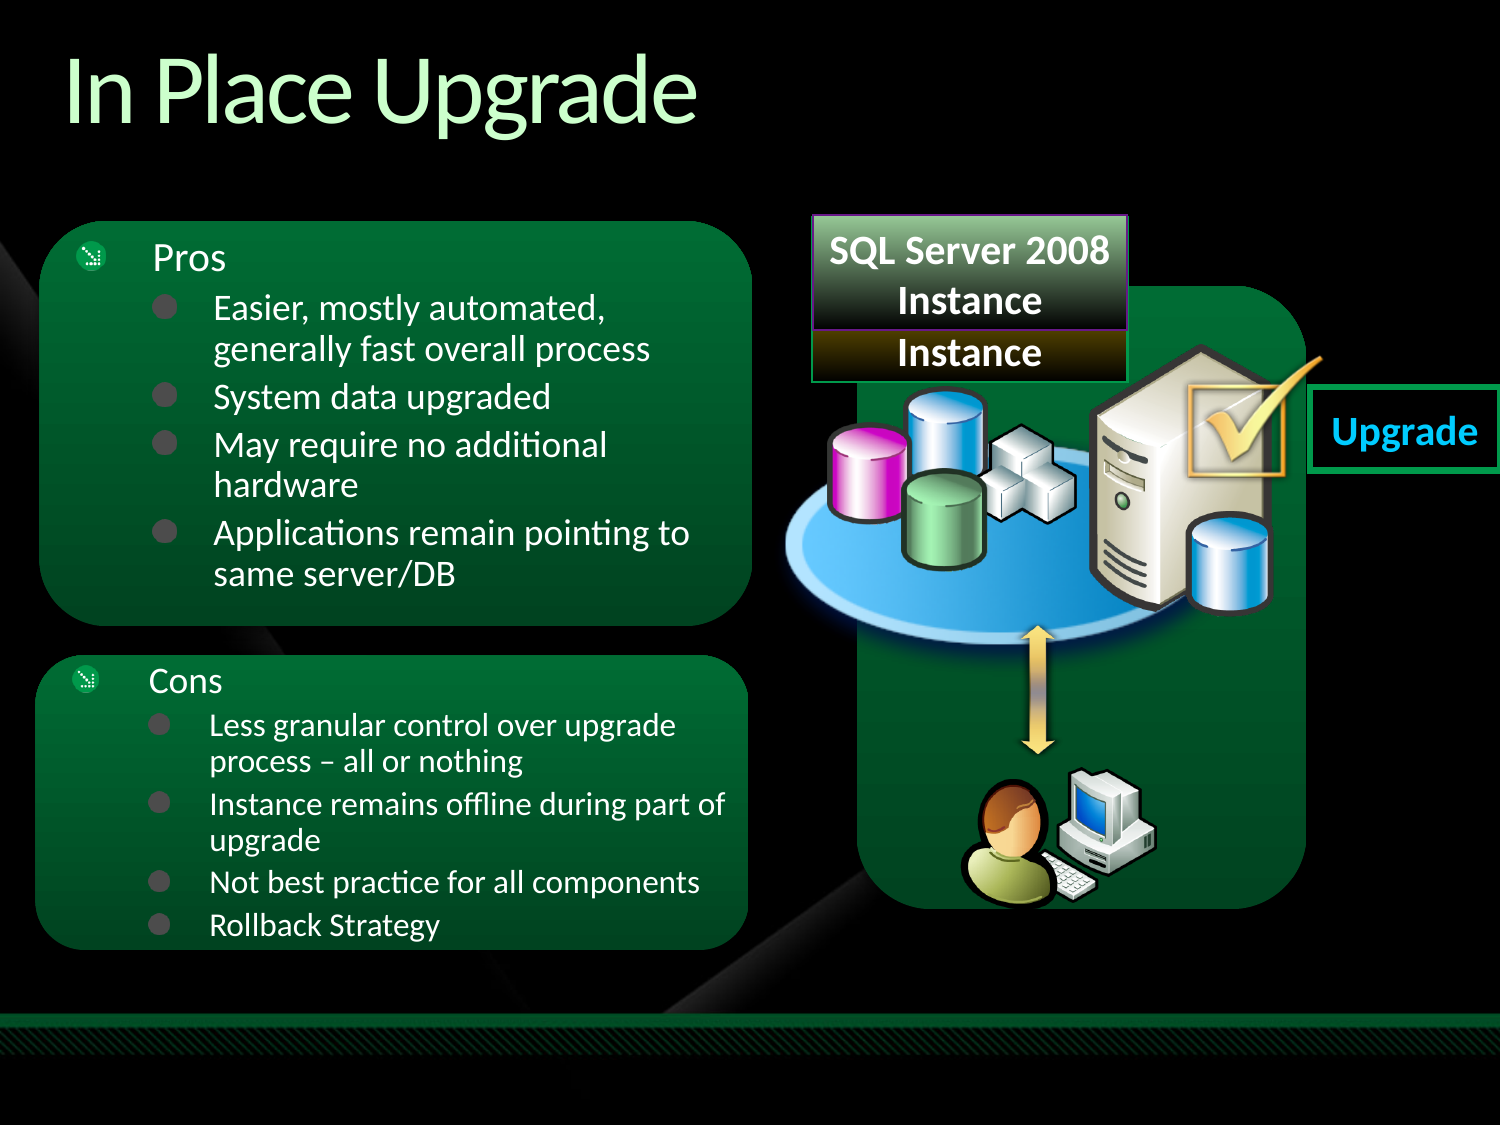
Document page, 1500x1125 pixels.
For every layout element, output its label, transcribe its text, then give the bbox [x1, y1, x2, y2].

list Pros Easier, mostly automated, generally fast overall process System data upgraded May require no additional hardware Applications remain pointing to same server/DB [61, 235, 713, 653]
text_box Cons Less granular control over upgrade process – all or nothing Instance remains offline during part of upgrade Not best practice for all components Rollback Strategy [57, 653, 745, 951]
text_box [65, 220, 753, 621]
text_box [856, 382, 1082, 426]
text_box Upgrade [1336, 387, 1500, 471]
text_box [39, 239, 61, 609]
text_box SQL Server 2000/5 Instance [812, 330, 1128, 382]
text_box [1068, 496, 1307, 910]
text_box [856, 689, 1013, 910]
picture [0, 0, 1500, 1125]
text_box SQL Server 2008 Instance [812, 215, 1128, 330]
text_box [745, 685, 749, 920]
text_box [35, 663, 57, 942]
text_box [1128, 285, 1306, 349]
title In Place Upgrade [62, 37, 1438, 147]
